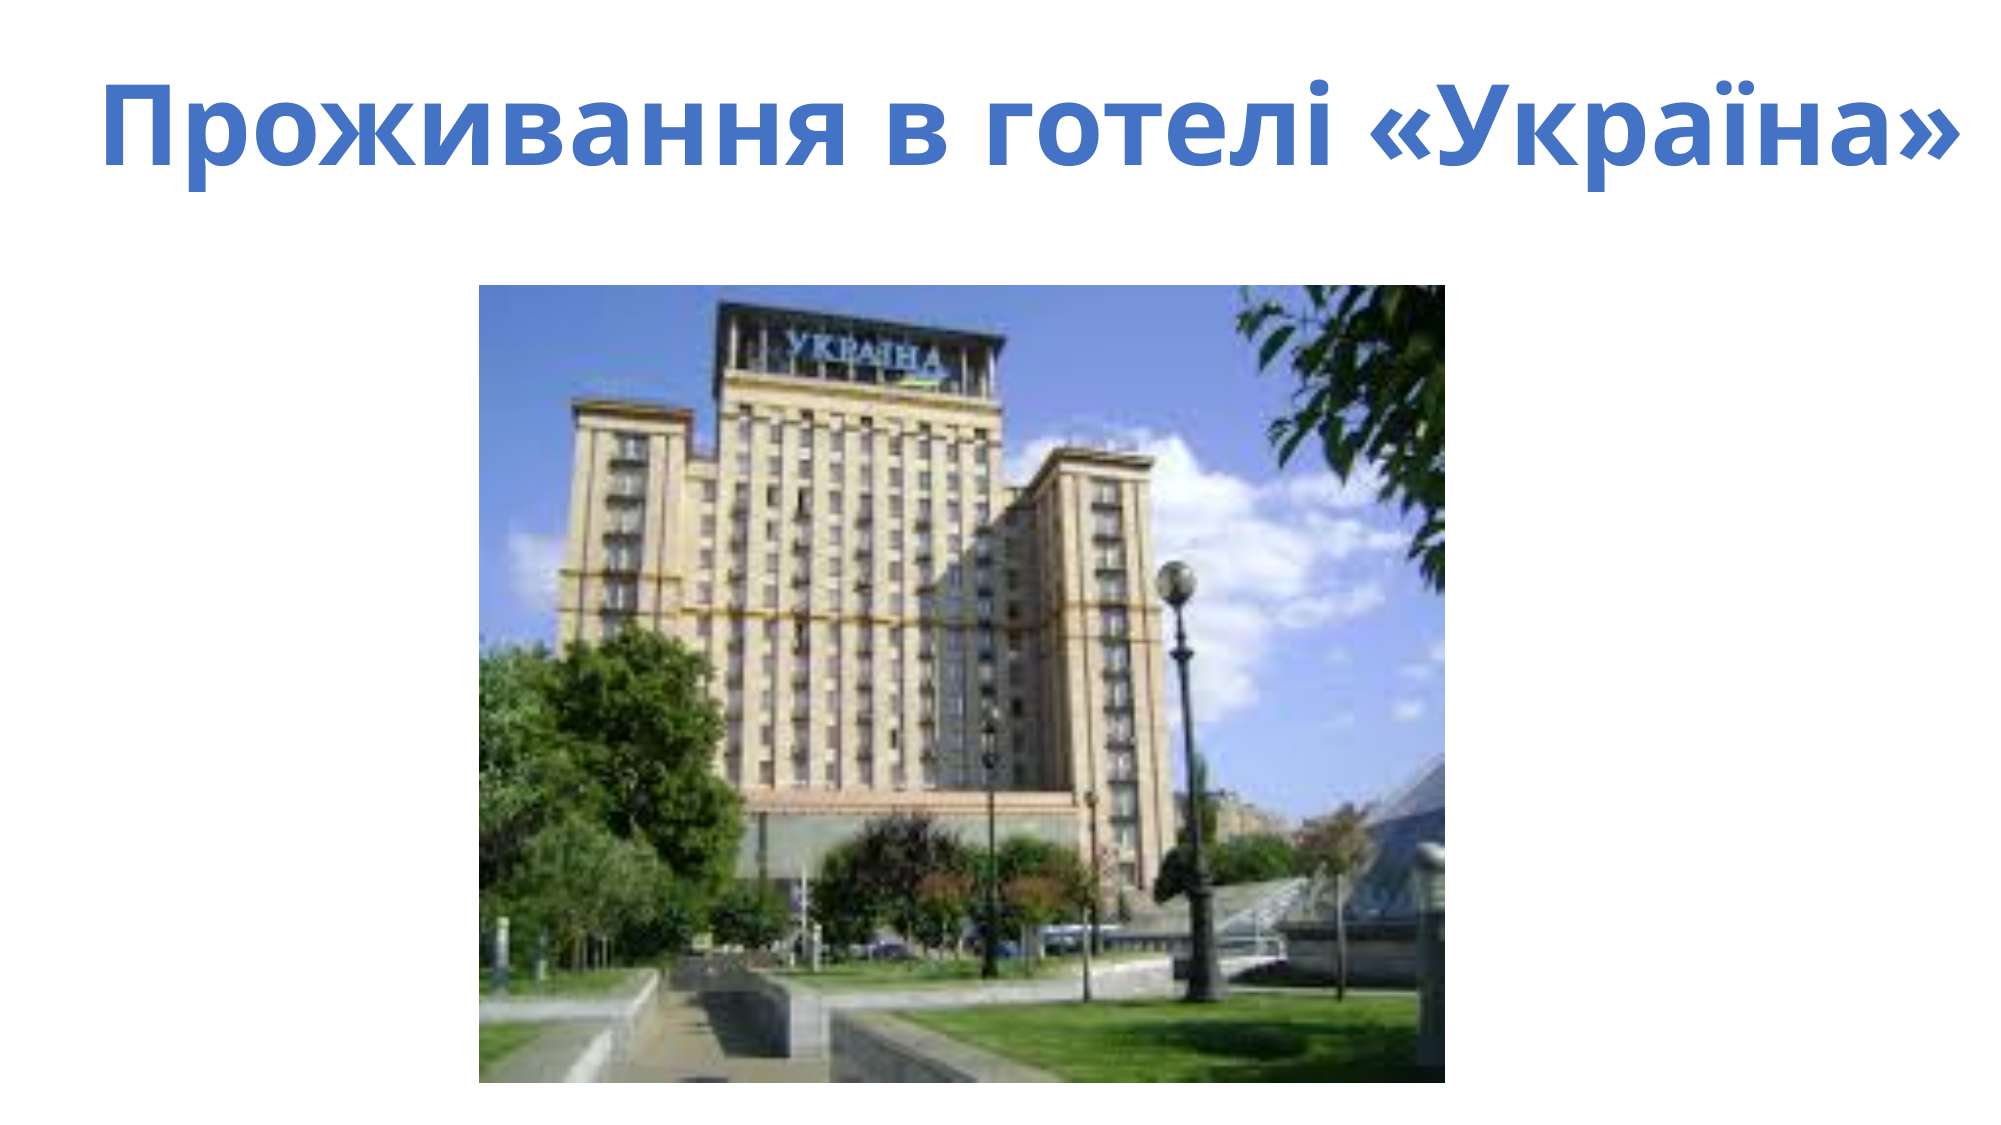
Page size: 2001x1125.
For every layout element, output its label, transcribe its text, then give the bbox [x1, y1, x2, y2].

text_box Проживання в готелі «Україна» [81, 45, 1981, 196]
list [479, 285, 1445, 1083]
